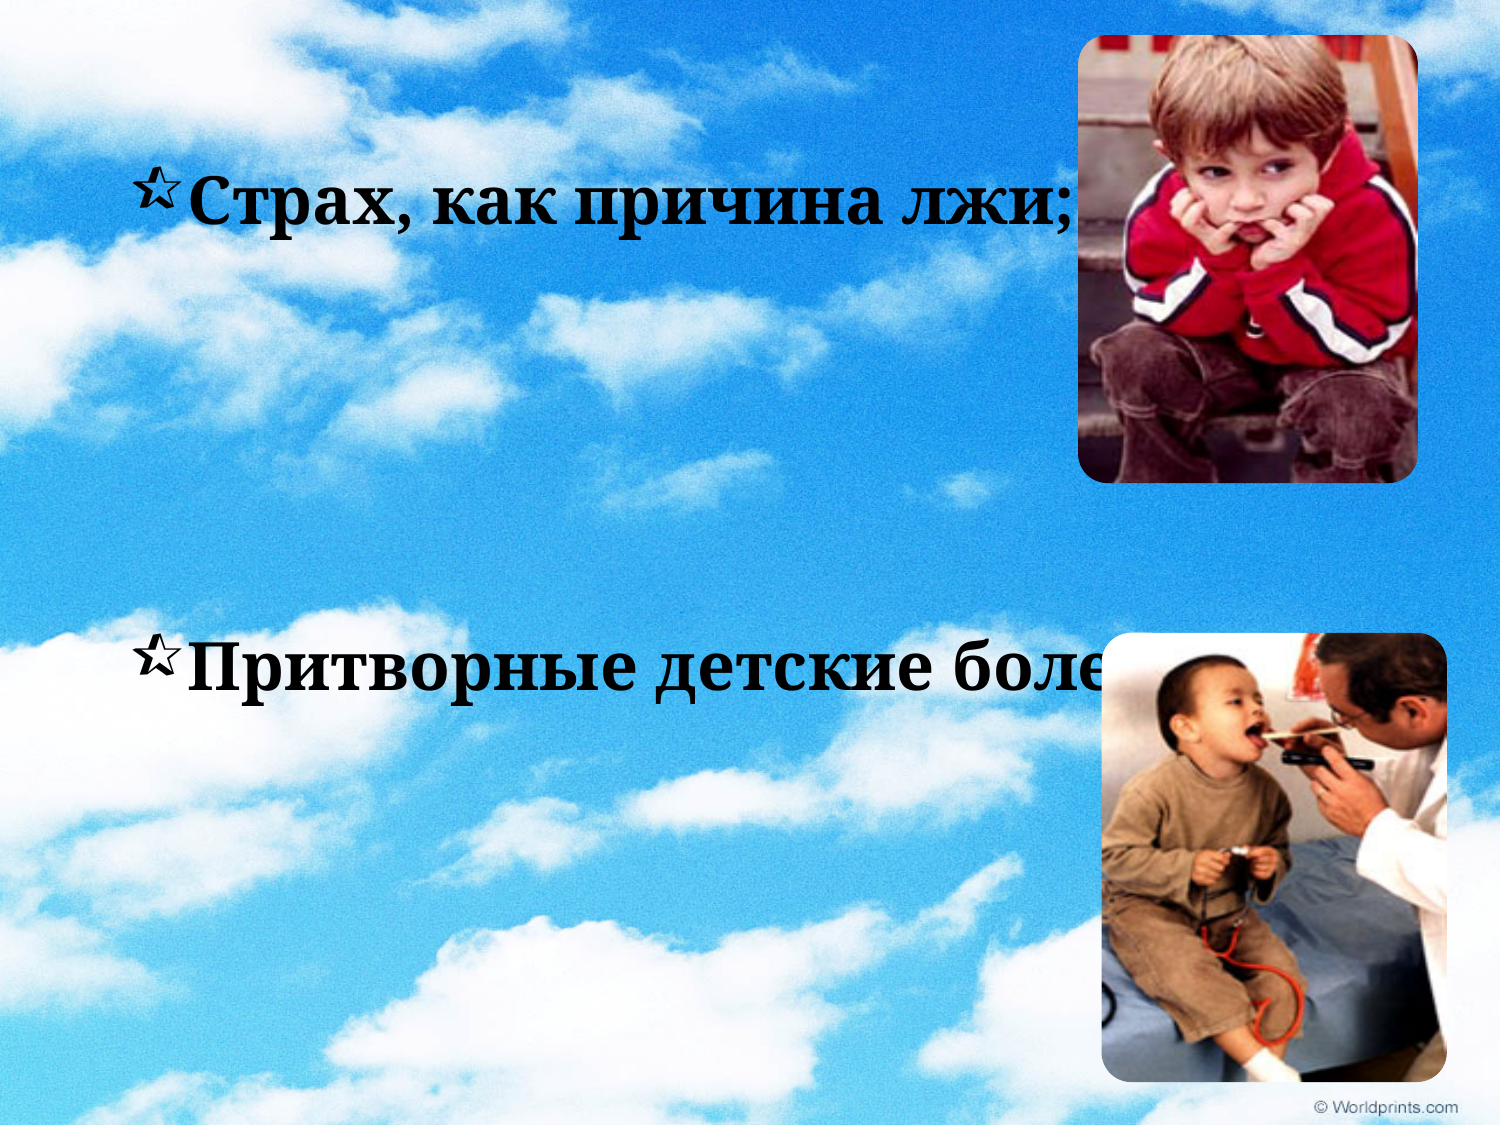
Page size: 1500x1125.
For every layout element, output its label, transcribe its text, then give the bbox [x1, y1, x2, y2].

list Страх, как причина лжи; Притворные детские болезни; [112, 149, 1375, 900]
picture [0, 0, 1500, 1125]
